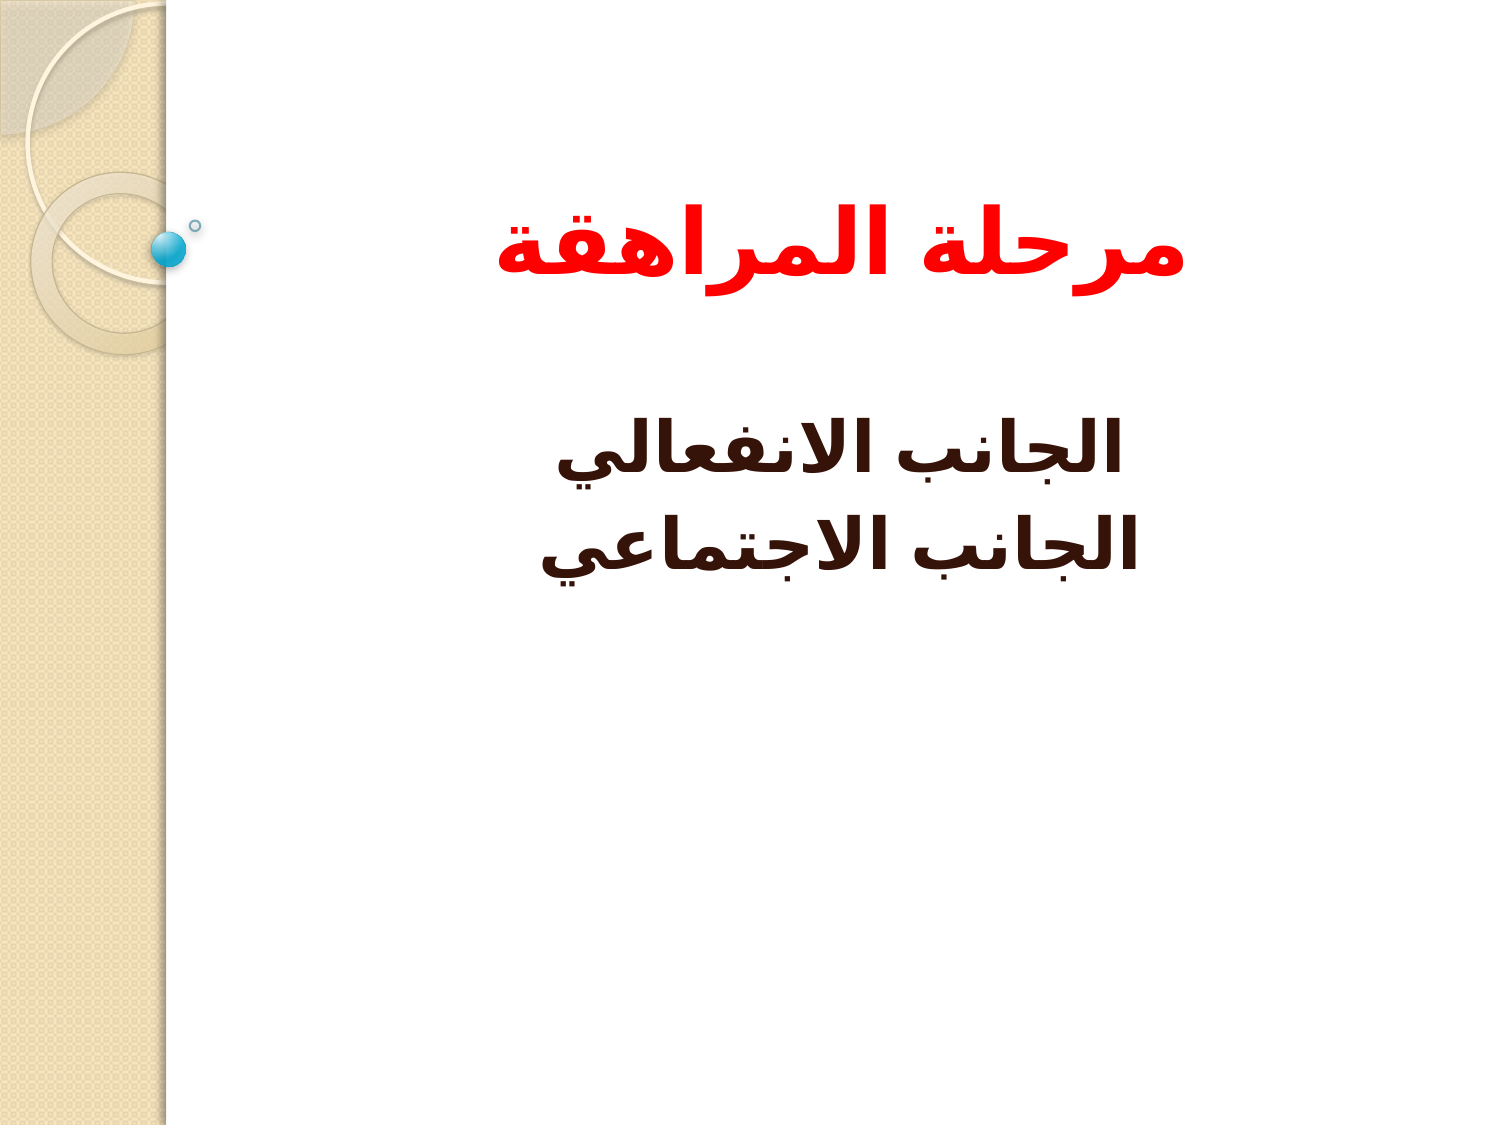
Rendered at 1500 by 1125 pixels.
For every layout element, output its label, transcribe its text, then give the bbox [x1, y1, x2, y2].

subtitle الجانب الانفعالي الجانب الاجتماعي [234, 303, 1450, 591]
title مرحلة المراهقة [234, 59, 1450, 301]
